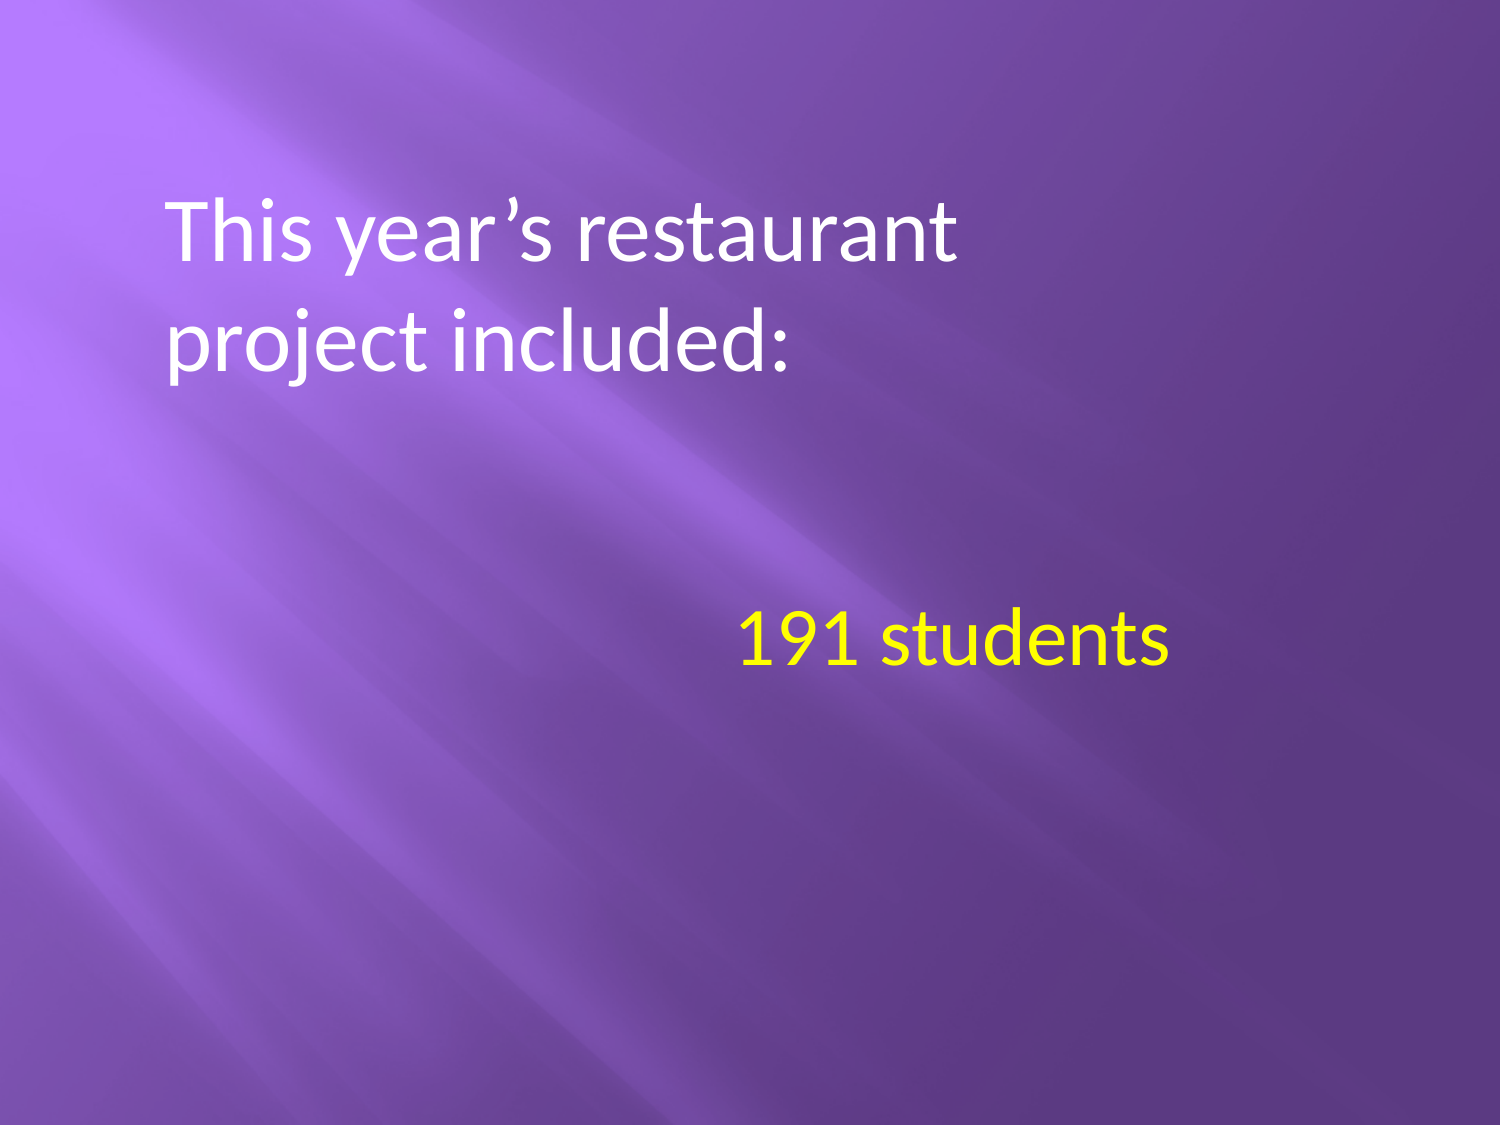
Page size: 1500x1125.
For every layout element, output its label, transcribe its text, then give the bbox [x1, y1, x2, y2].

text_box 191 students [199, 575, 1325, 690]
text_box This year’s restaurant project included: [150, 162, 1225, 398]
